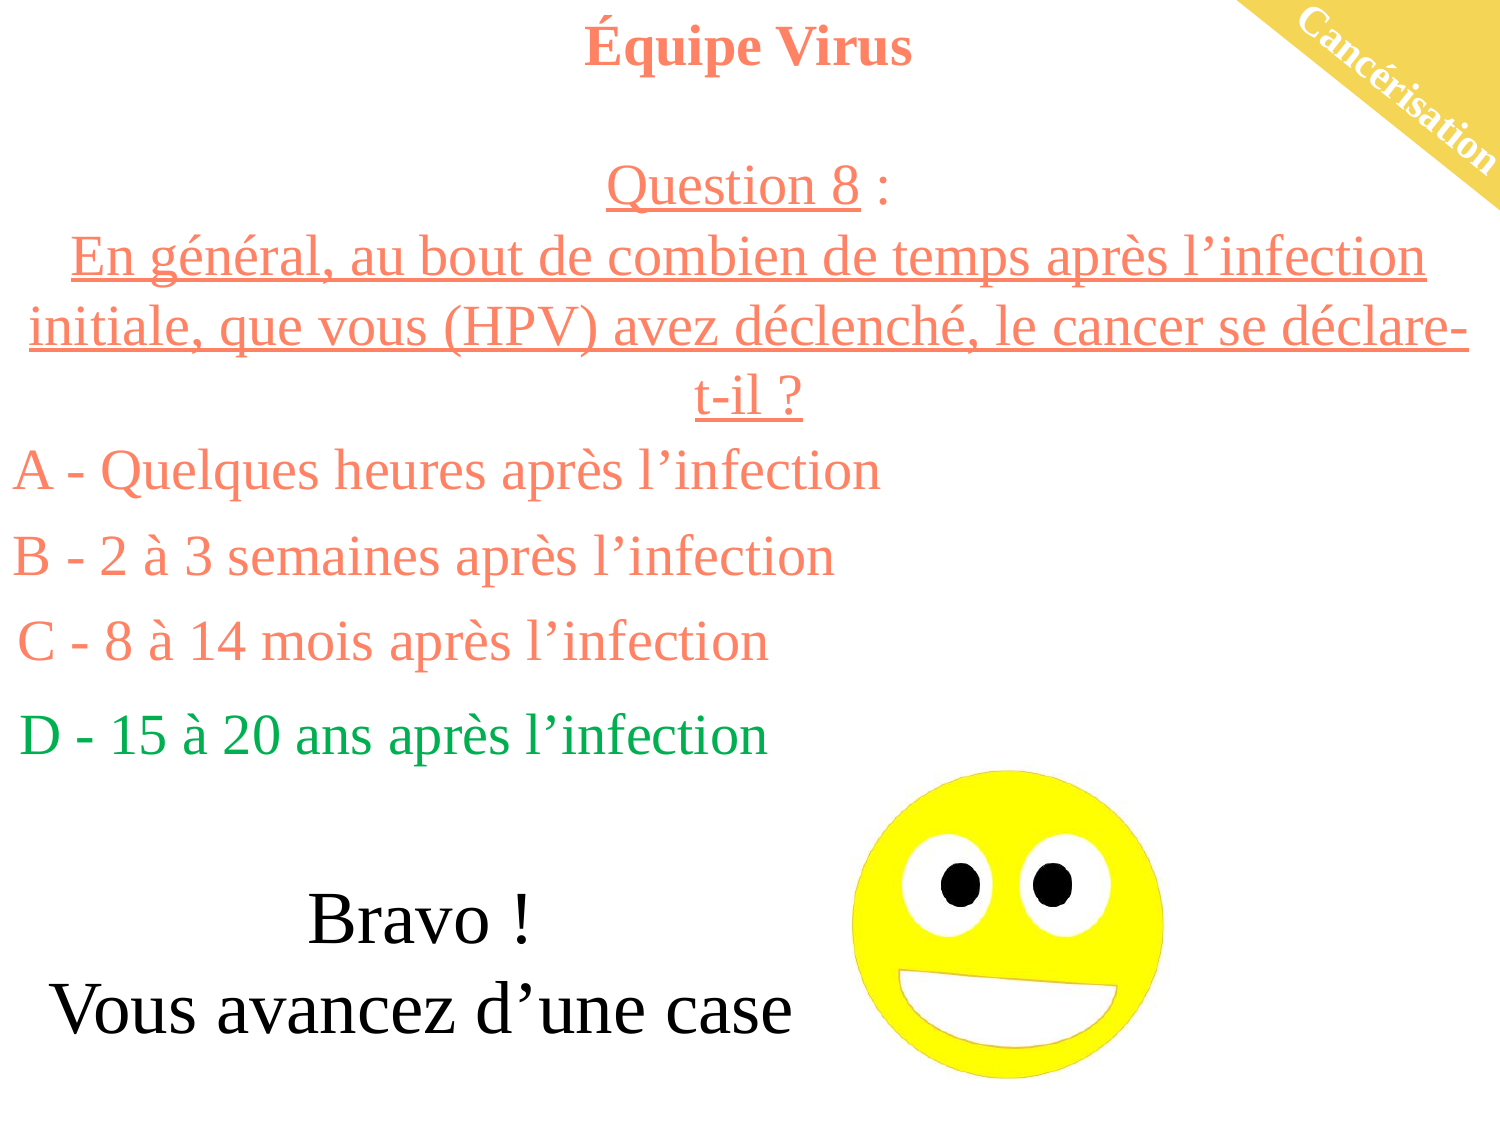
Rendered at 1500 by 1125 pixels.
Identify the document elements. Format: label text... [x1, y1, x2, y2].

text_box B - 2 à 3 semaines après l’infection [0, 509, 1500, 594]
text_box A - Quelques heures après l’infection [0, 423, 1499, 509]
text_box D - 15 à 20 ans après l’infection [4, 688, 1500, 774]
text_box Équipe Virus Question 8 : En général, au bout de combien de temps après l’infection initiale, que vous (HPV) avez déclenché, le cancer se déclare-t-il ? [0, 0, 1499, 423]
text_box [1233, 0, 1500, 214]
text_box C - 8 à 14 mois après l’infection [2, 595, 1500, 680]
text_box Cancérisation [1272, 0, 1500, 203]
text_box Bravo ! Vous avancez d’une case [33, 860, 810, 1056]
picture [844, 762, 1171, 1088]
